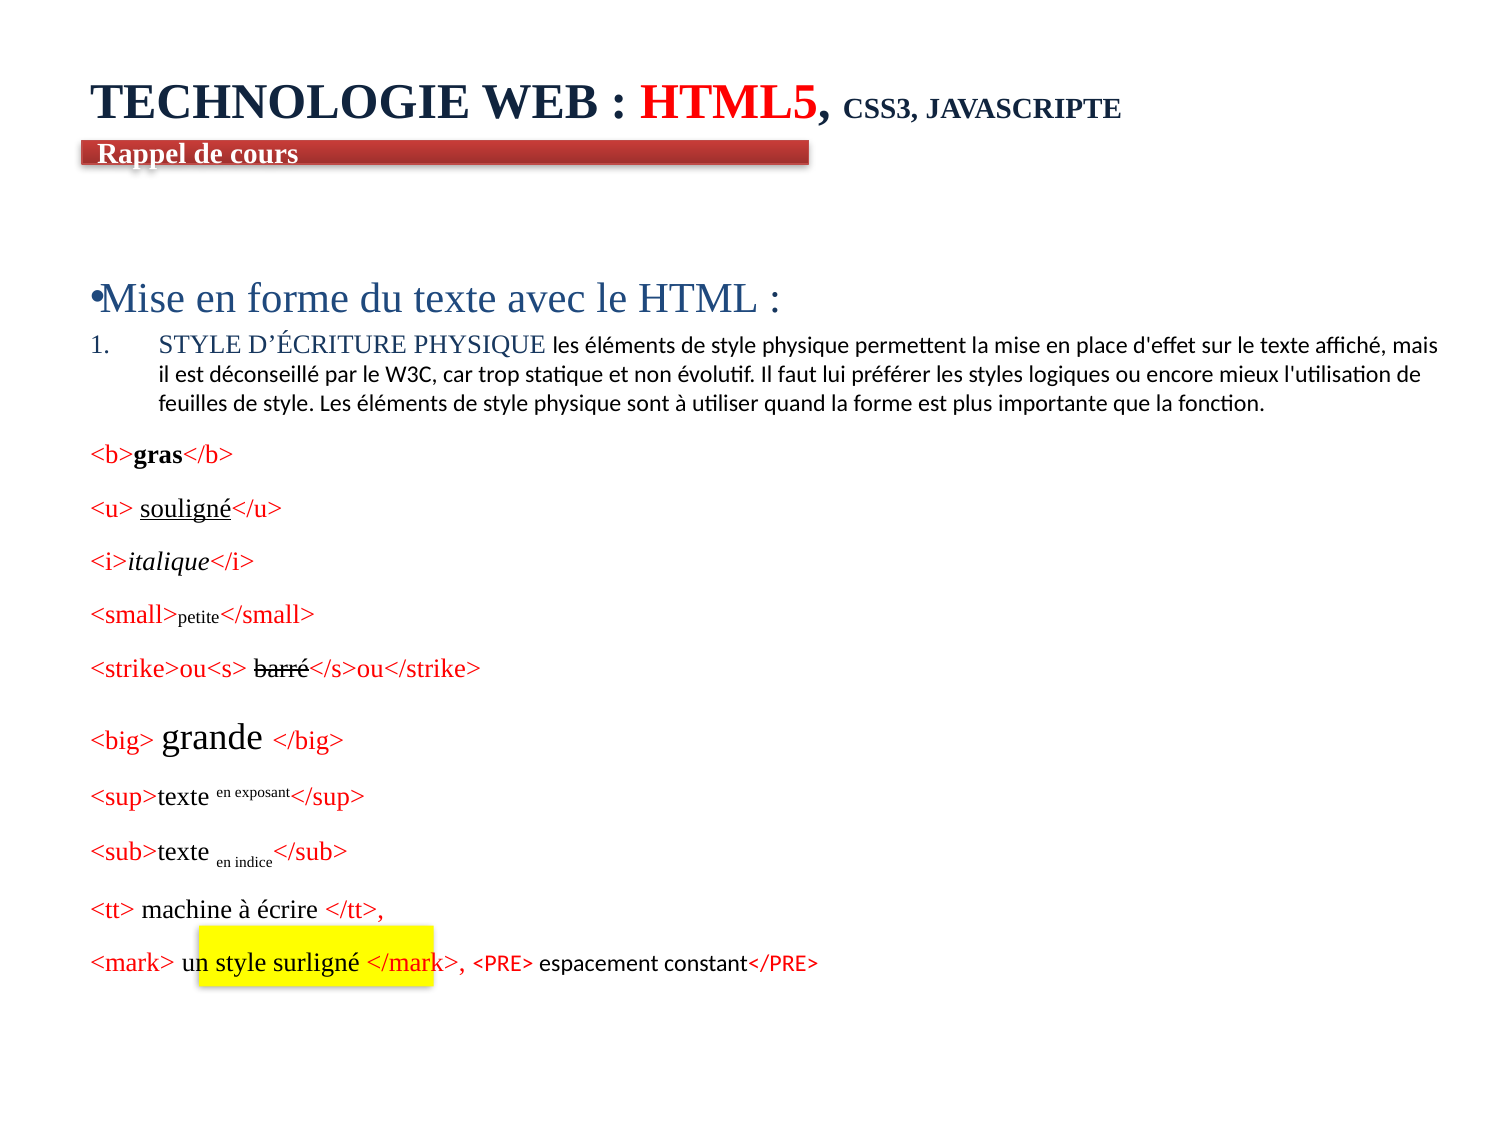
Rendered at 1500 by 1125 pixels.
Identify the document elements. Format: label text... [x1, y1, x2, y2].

list Mise en forme du texte avec le HTML : Style d’écriture physique les éléments de style physique permettent la mise en place d'effet sur le texte affiché, mais il est déconseillé par le W3C, car trop statique et non évolutif. Il faut lui préférer les styles logiques ou encore mieux l'utilisation de feuilles de style. Les éléments de style physique sont à utiliser quand la forme est plus importante que la fonction. <b>gras</b> <u> souligné</u> <i>italique</i> <small>petite</small> <strike>ou<s> barré</s>ou</strike> <big> grande </big> <sup>texte en exposant</sup> <sub>texte en indice</sub> <tt> machine à écrire </tt>, <mark> un style surligné </mark>, <PRE> espacement constant</PRE> [75, 262, 1454, 1005]
text_box Rappel de cours [81, 140, 809, 165]
title TECHNOLOGIE WEB : HTML5, CSS3, JAVASCRIPTE [75, 45, 1425, 153]
